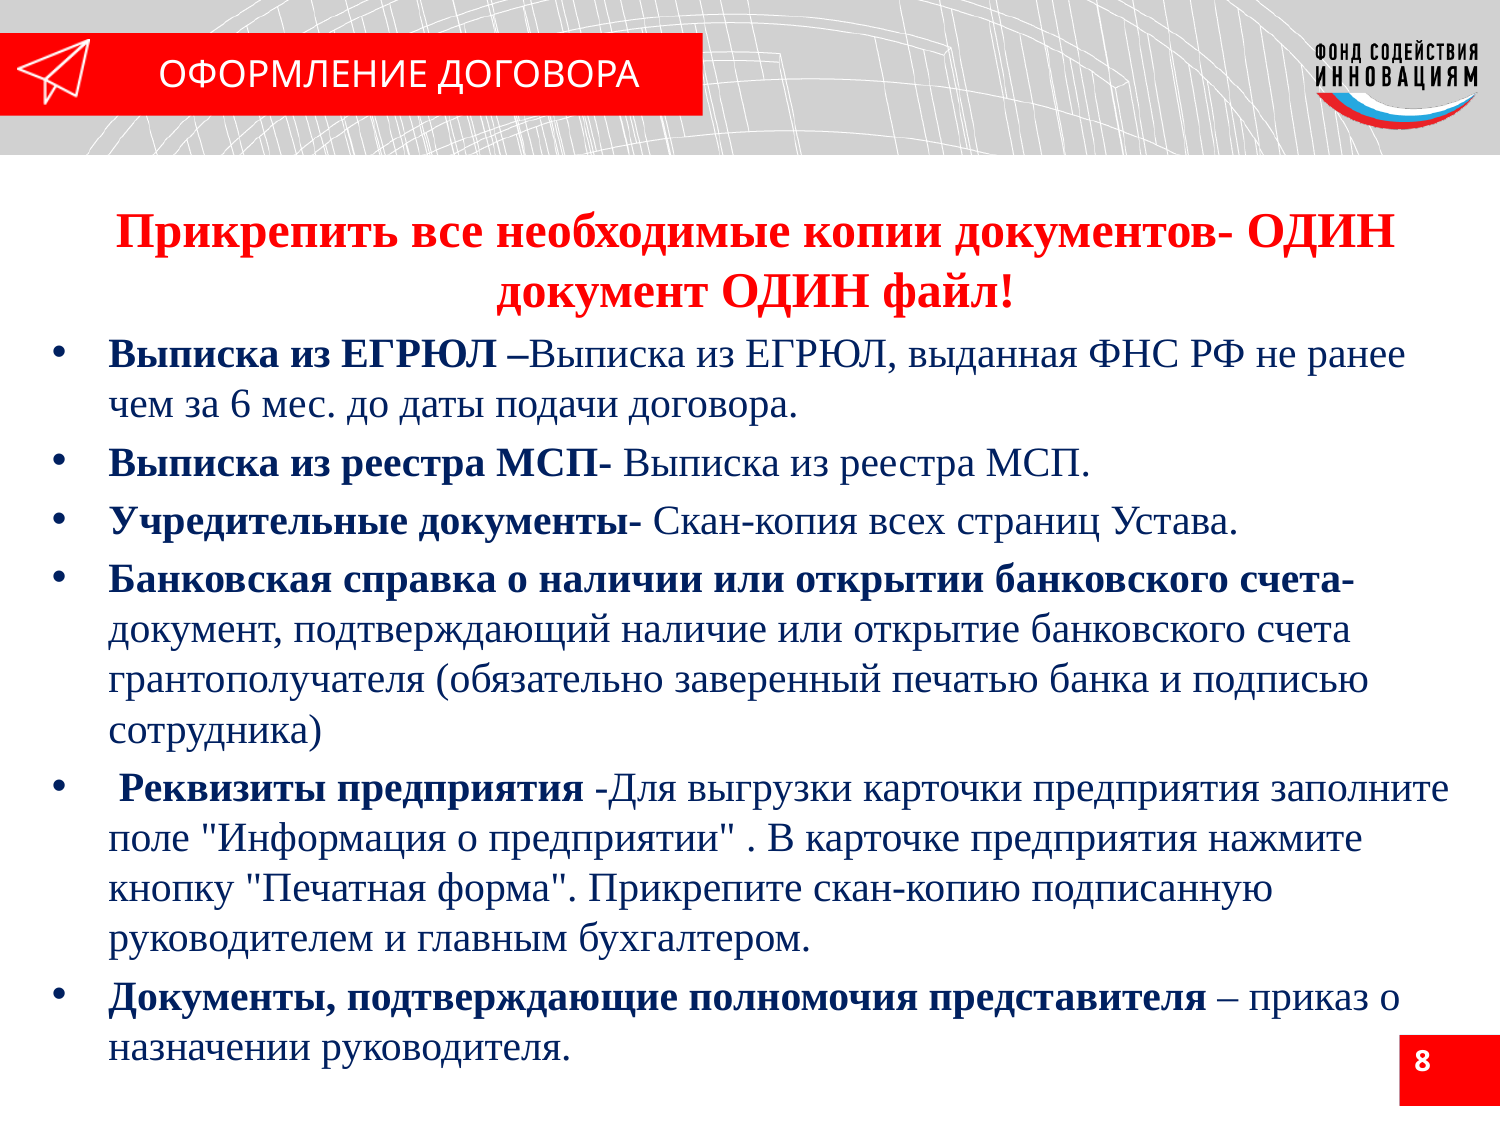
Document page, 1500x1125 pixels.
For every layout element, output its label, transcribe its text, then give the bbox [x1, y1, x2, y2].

picture [0, 0, 1500, 155]
text_box [0, 31, 705, 118]
text_box ОФОРМЛЕНИЕ ДОГОВОРА [135, 42, 655, 103]
picture [17, 38, 90, 106]
list Прикрепить все необходимые копии документов- ОДИН документ ОДИН файл! Выписка из ЕГРЮЛ –Выписка из ЕГРЮЛ, выданная ФНС РФ не ранее чем за 6 мес. до даты подачи договора. Выписка из реестра МСП- Выписка из реестра МСП. Учредительные документы- Скан-копия всех страниц Устава. Банковская справка о наличии или открытии банковского счета- документ, подтверждающий наличие или открытие банковского счета грантополучателя (обязательно заверенный печатью банка и подписью сотрудника) Реквизиты предприятия -Для выгрузки карточки предприятия заполните поле "Информация о предприятии" . В карточке предприятия нажмите кнопку "Печатная форма". Прикрепите скан-копию подписанную руководителем и главным бухгалтером. Документы, подтверждающие полномочия представителя – приказ о назначении руководителя. [29, 120, 1483, 1106]
slide_number 8 [1399, 1035, 1500, 1106]
